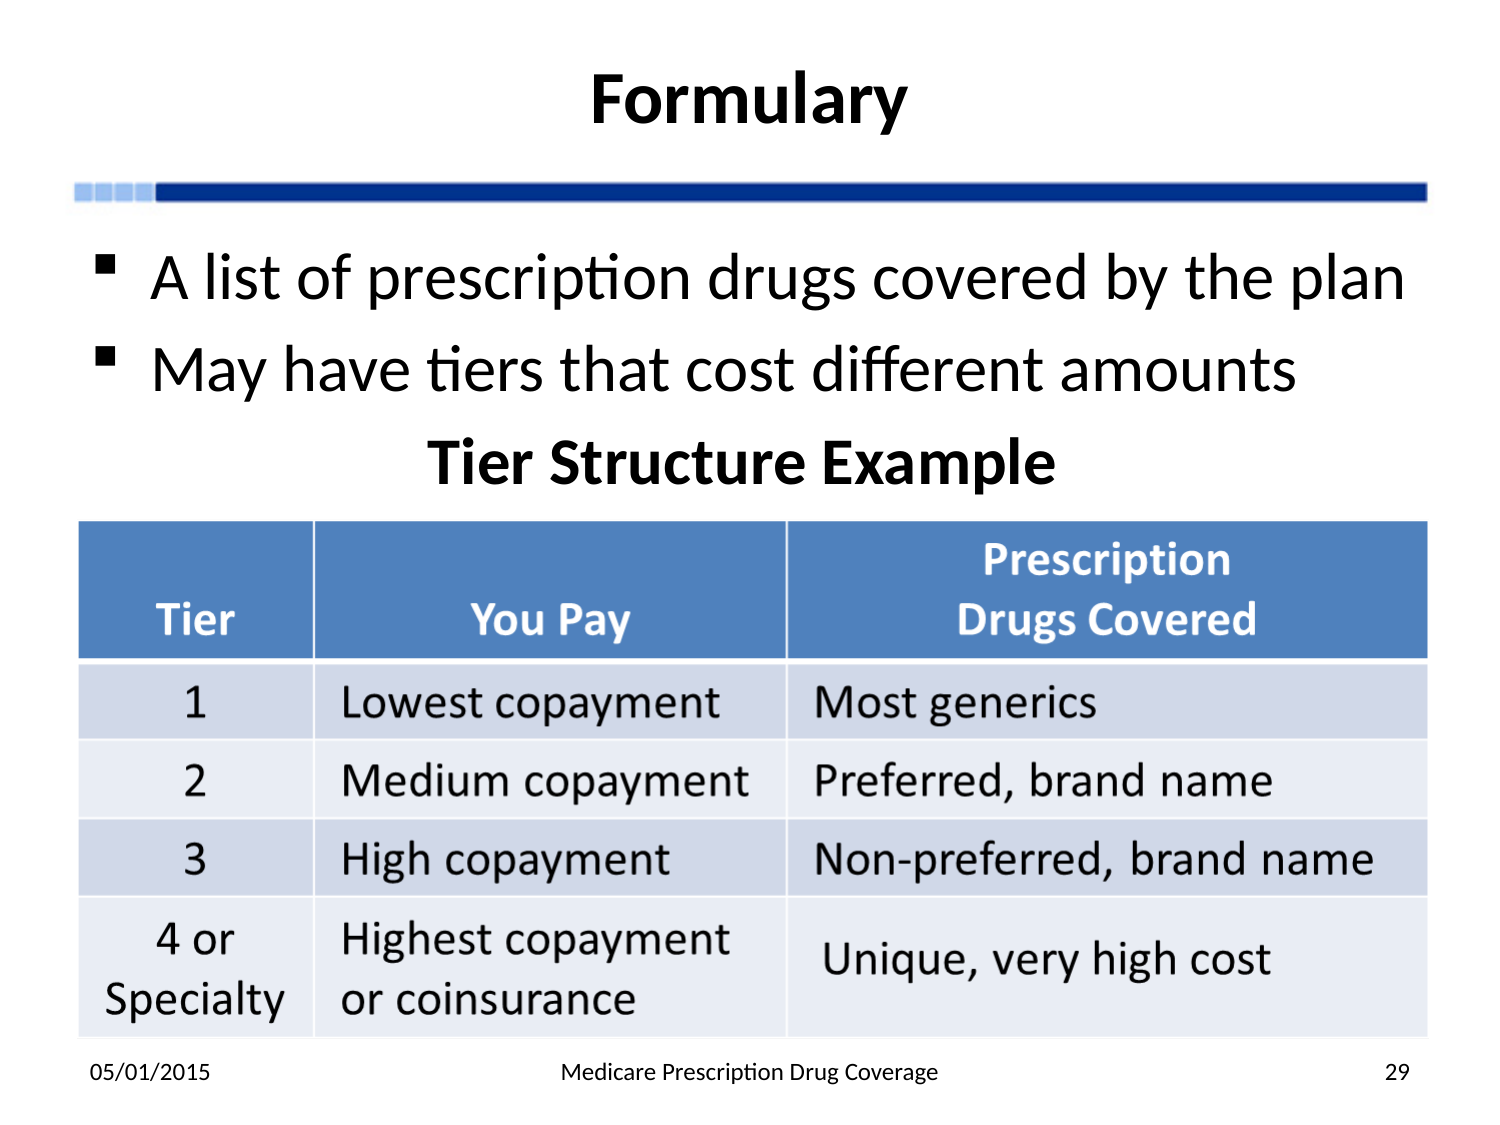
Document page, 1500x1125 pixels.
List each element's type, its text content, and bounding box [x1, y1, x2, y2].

footer Medicare Prescription Drug Coverage [425, 1066, 1074, 1100]
slide_number 29 [1074, 1066, 1425, 1100]
list A list of prescription drugs covered by the plan May have tiers that cost different amounts Tier Structure Example [75, 224, 1425, 512]
picture [0, 188, 1500, 1125]
title Formulary [0, 0, 1500, 188]
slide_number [75, 1064, 425, 1100]
